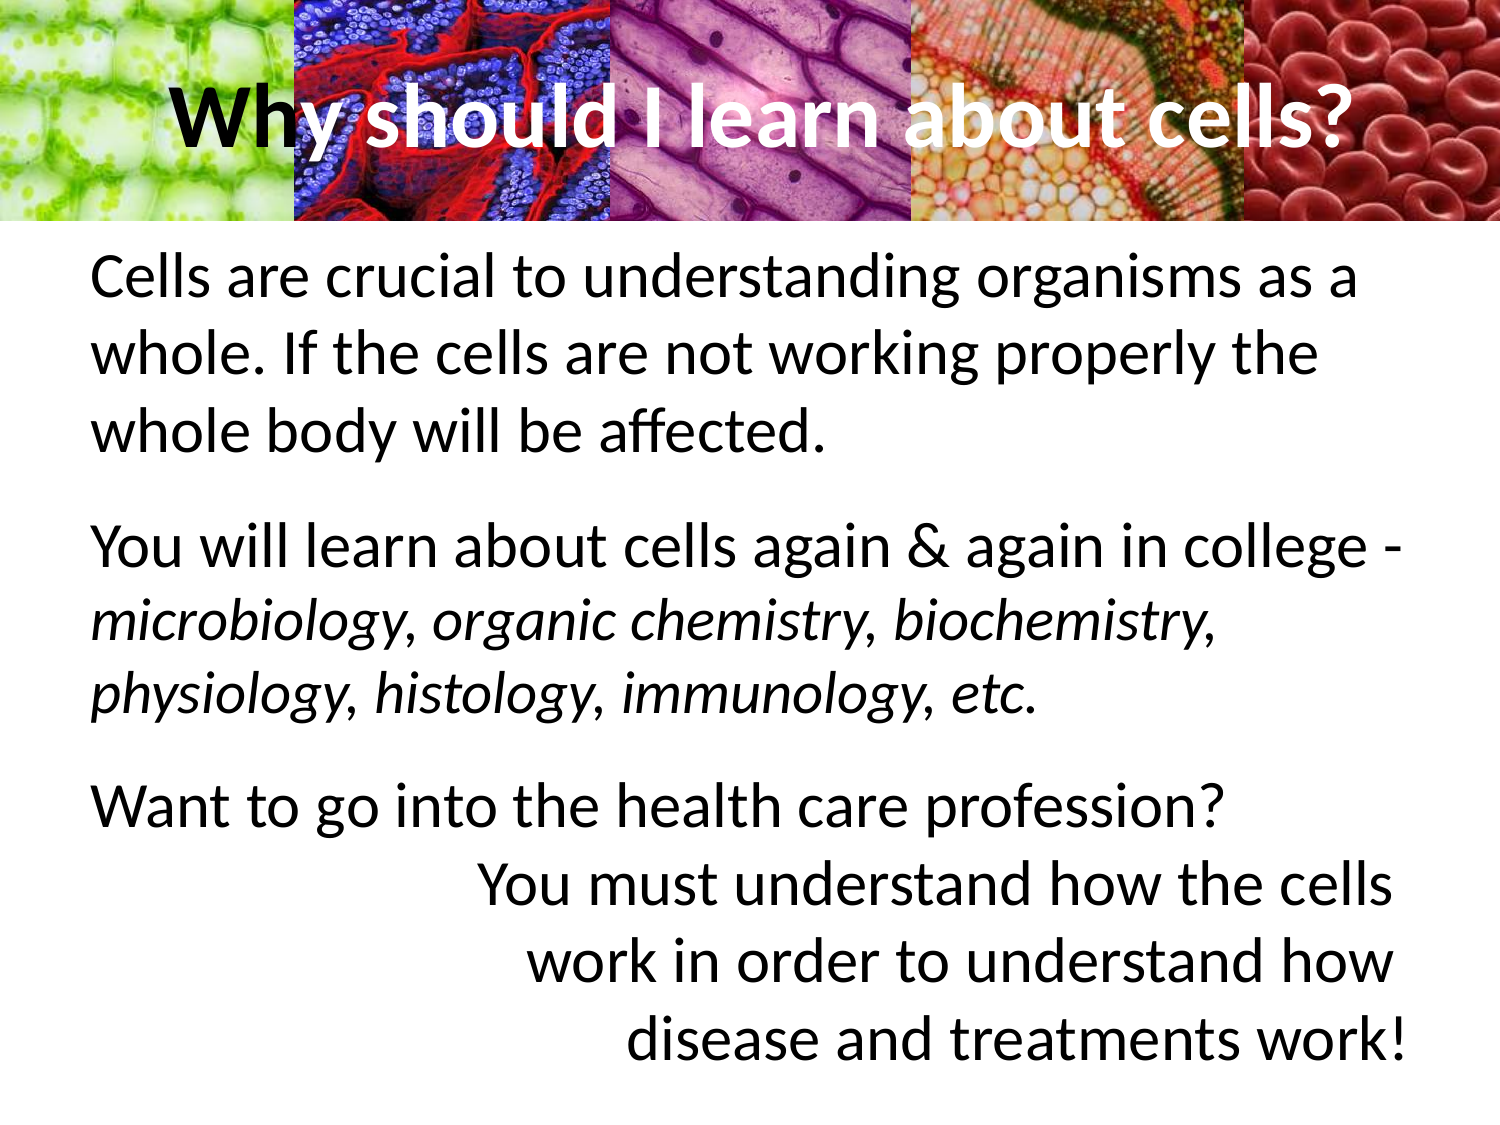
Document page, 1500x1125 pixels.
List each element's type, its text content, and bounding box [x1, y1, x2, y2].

picture [0, 0, 1500, 222]
list Cells are crucial to understanding organisms as a whole. If the cells are not working properly the whole body will be affected. You will learn about cells again & again in college - microbiology, organic chemistry, biochemistry, physiology, histology, immunology, etc. Want to go into the health care profession? You must understand how the cells work in order to understand how disease and treatments work! [75, 230, 1425, 1088]
